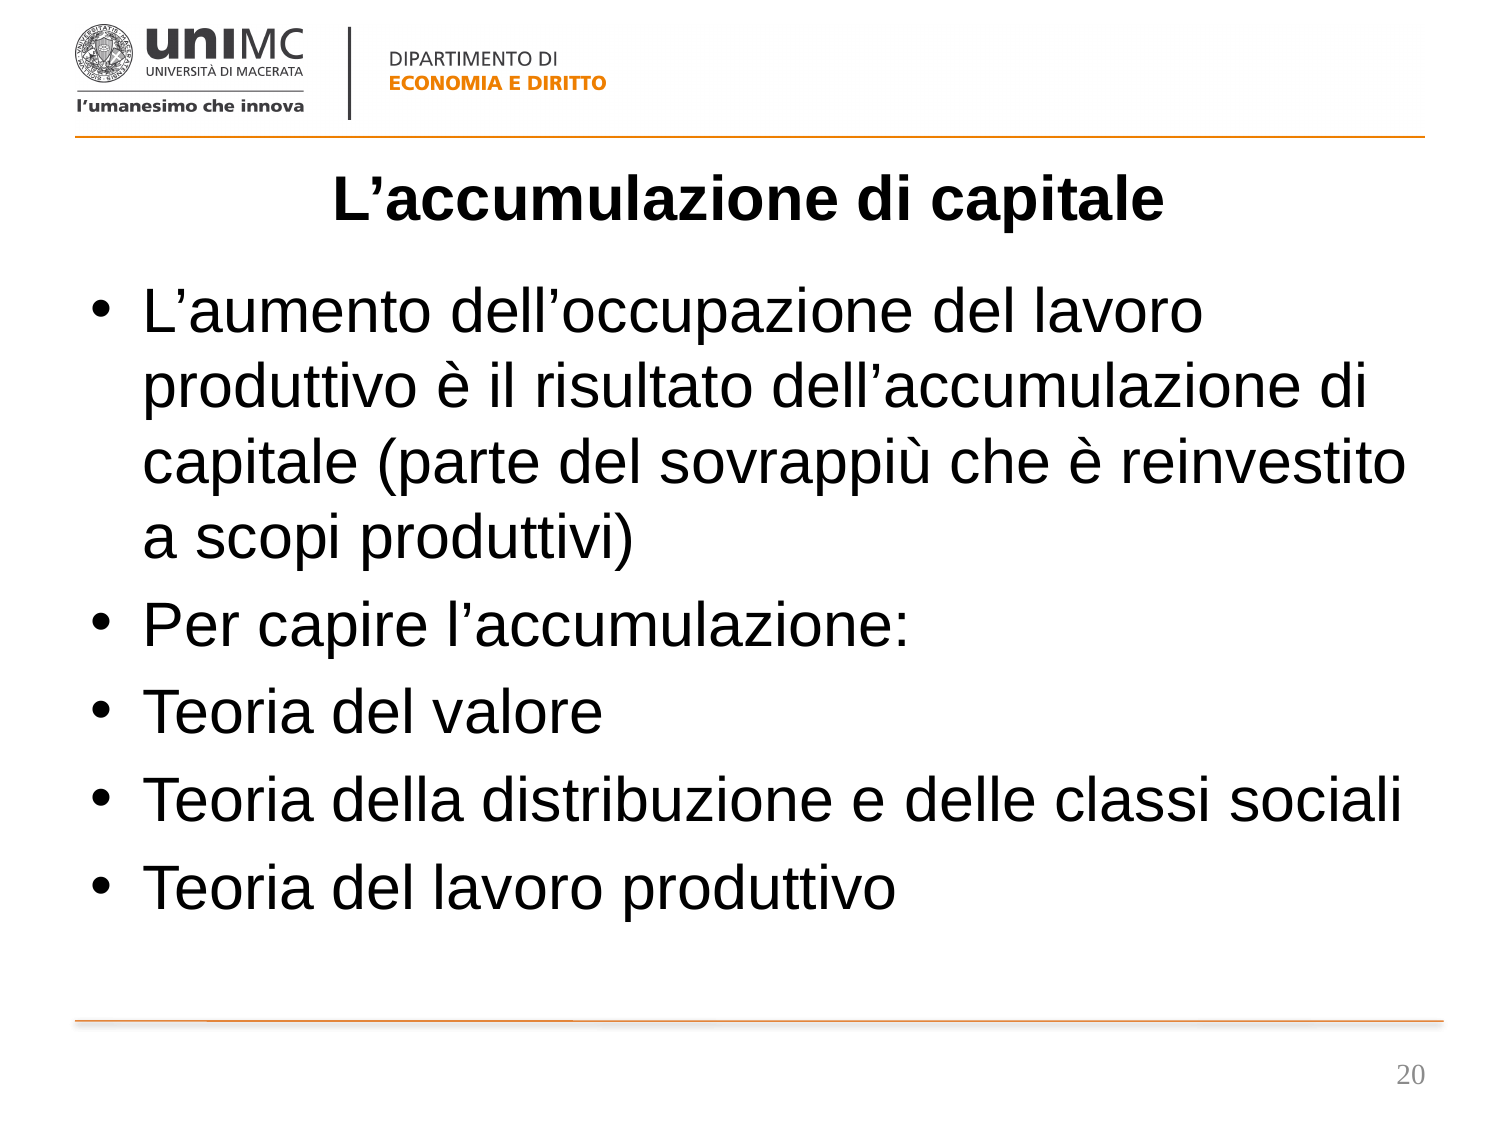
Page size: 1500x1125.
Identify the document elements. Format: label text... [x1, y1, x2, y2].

slide_number 20 [1091, 1042, 1442, 1103]
list L’aumento dell’occupazione del lavoro produttivo è il risultato dell’accumulazione di capitale (parte del sovrappiù che è reinvestito a scopi produttivi) Per capire l’accumulazione: Teoria del valore Teoria della distribuzione e delle classi sociali Teoria del lavoro produttivo [75, 262, 1425, 1005]
title L’accumulazione di capitale [75, 149, 1425, 241]
picture [75, 24, 1425, 138]
